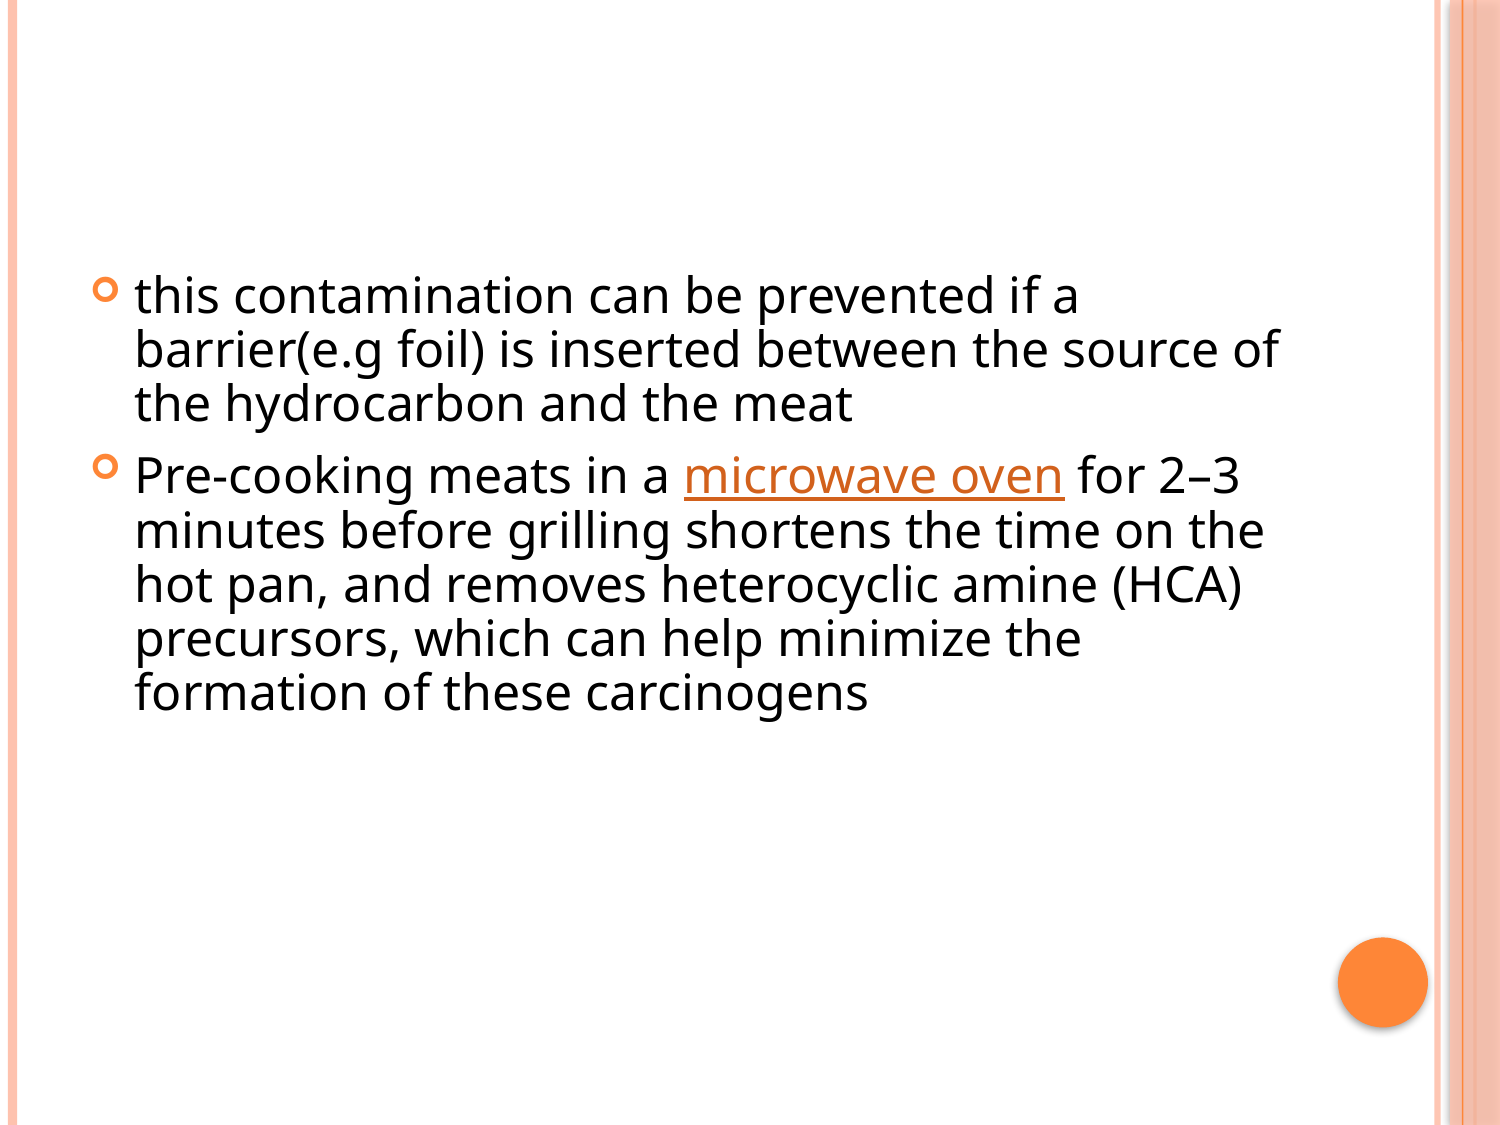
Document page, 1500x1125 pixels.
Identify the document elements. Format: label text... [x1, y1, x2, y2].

list this contamination can be prevented if a barrier(e.g foil) is inserted between the source of the hydrocarbon and the meat Pre-cooking meats in a microwave oven for 2–3 minutes before grilling shortens the time on the hot pan, and removes heterocyclic amine (HCA) precursors, which can help minimize the formation of these carcinogens [75, 262, 1300, 1062]
